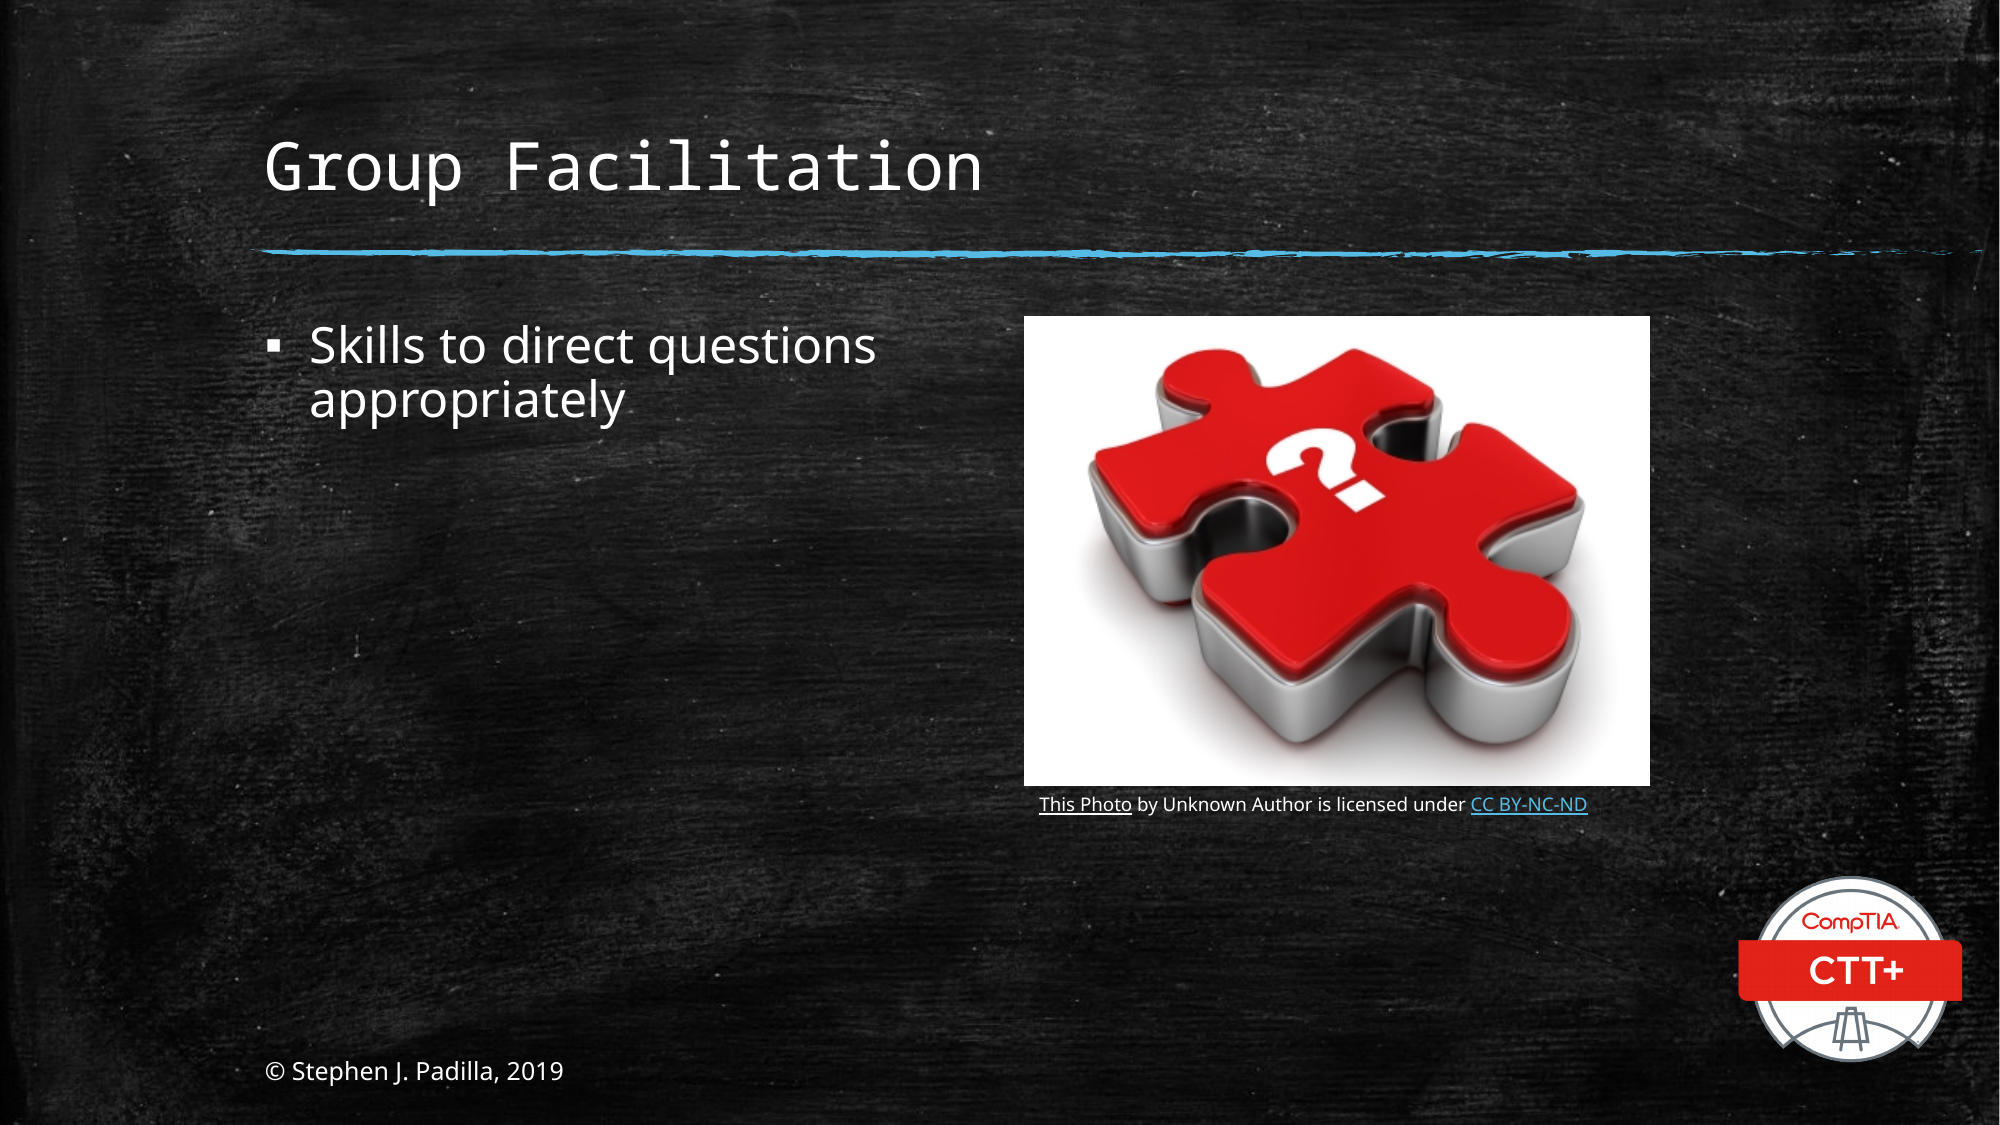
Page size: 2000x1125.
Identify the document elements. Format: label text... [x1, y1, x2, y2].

list Skills to direct questions appropriately [249, 312, 975, 1013]
picture [1699, 824, 2000, 1125]
text_box This Photo by Unknown Author is licensed under CC BY-NC-ND [1024, 786, 1650, 826]
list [1024, 316, 1650, 786]
footer © Stephen J. Padilla, 2019 [249, 1050, 1288, 1096]
title Group Facilitation [249, 45, 1750, 213]
